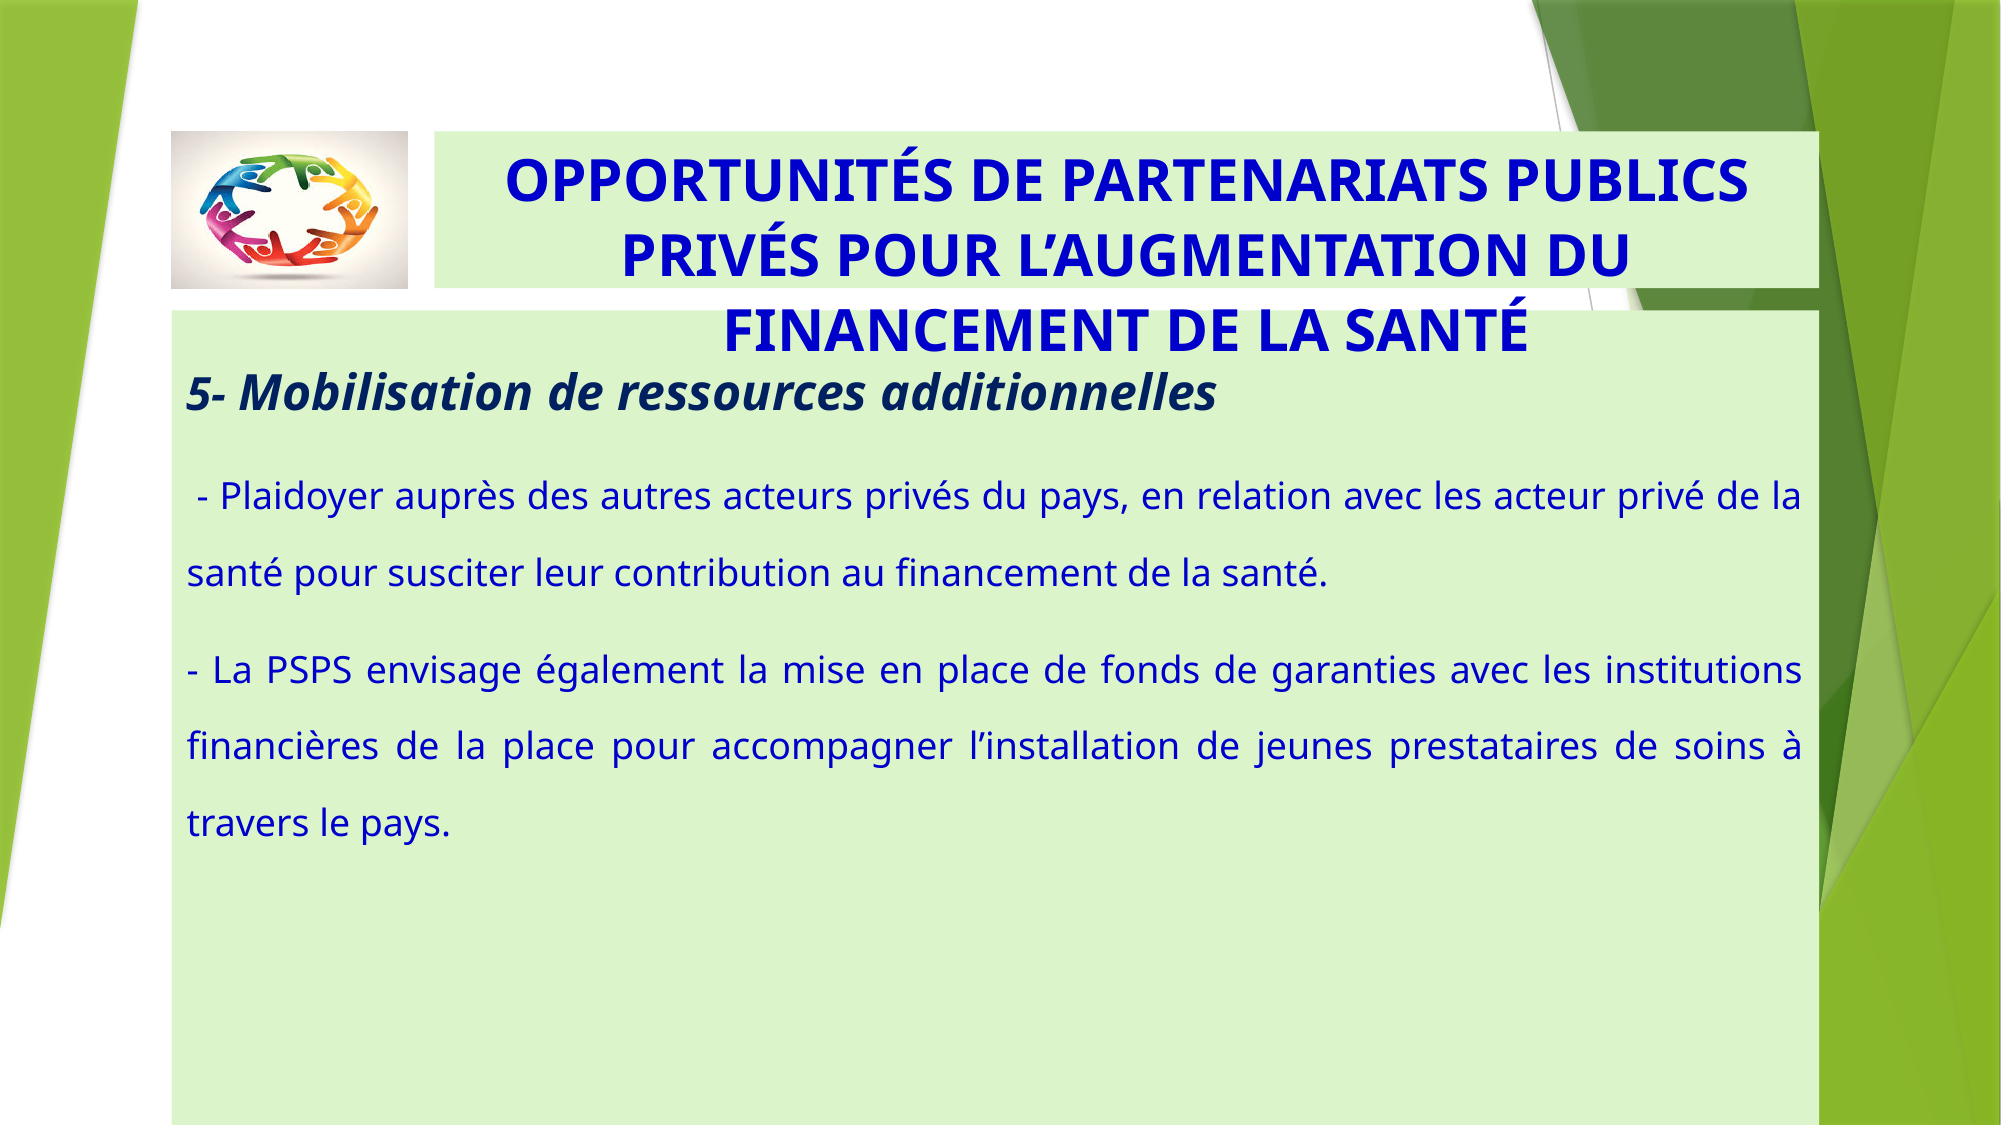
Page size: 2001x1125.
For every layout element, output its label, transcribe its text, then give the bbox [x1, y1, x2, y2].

text_box Opportunités de partenariats publics privés pour l’augmentation du financement de la santé [434, 131, 1820, 289]
picture [171, 130, 409, 289]
subtitle 5- Mobilisation de ressources additionnelles - Plaidoyer auprès des autres acteurs privés du pays, en relation avec les acteur privé de la santé pour susciter leur contribution au financement de la santé. - La PSPS envisage également la mise en place de fonds de garanties avec les institutions financières de la place pour accompagner l’installation de jeunes prestataires de soins à travers le pays. [171, 310, 1820, 1125]
